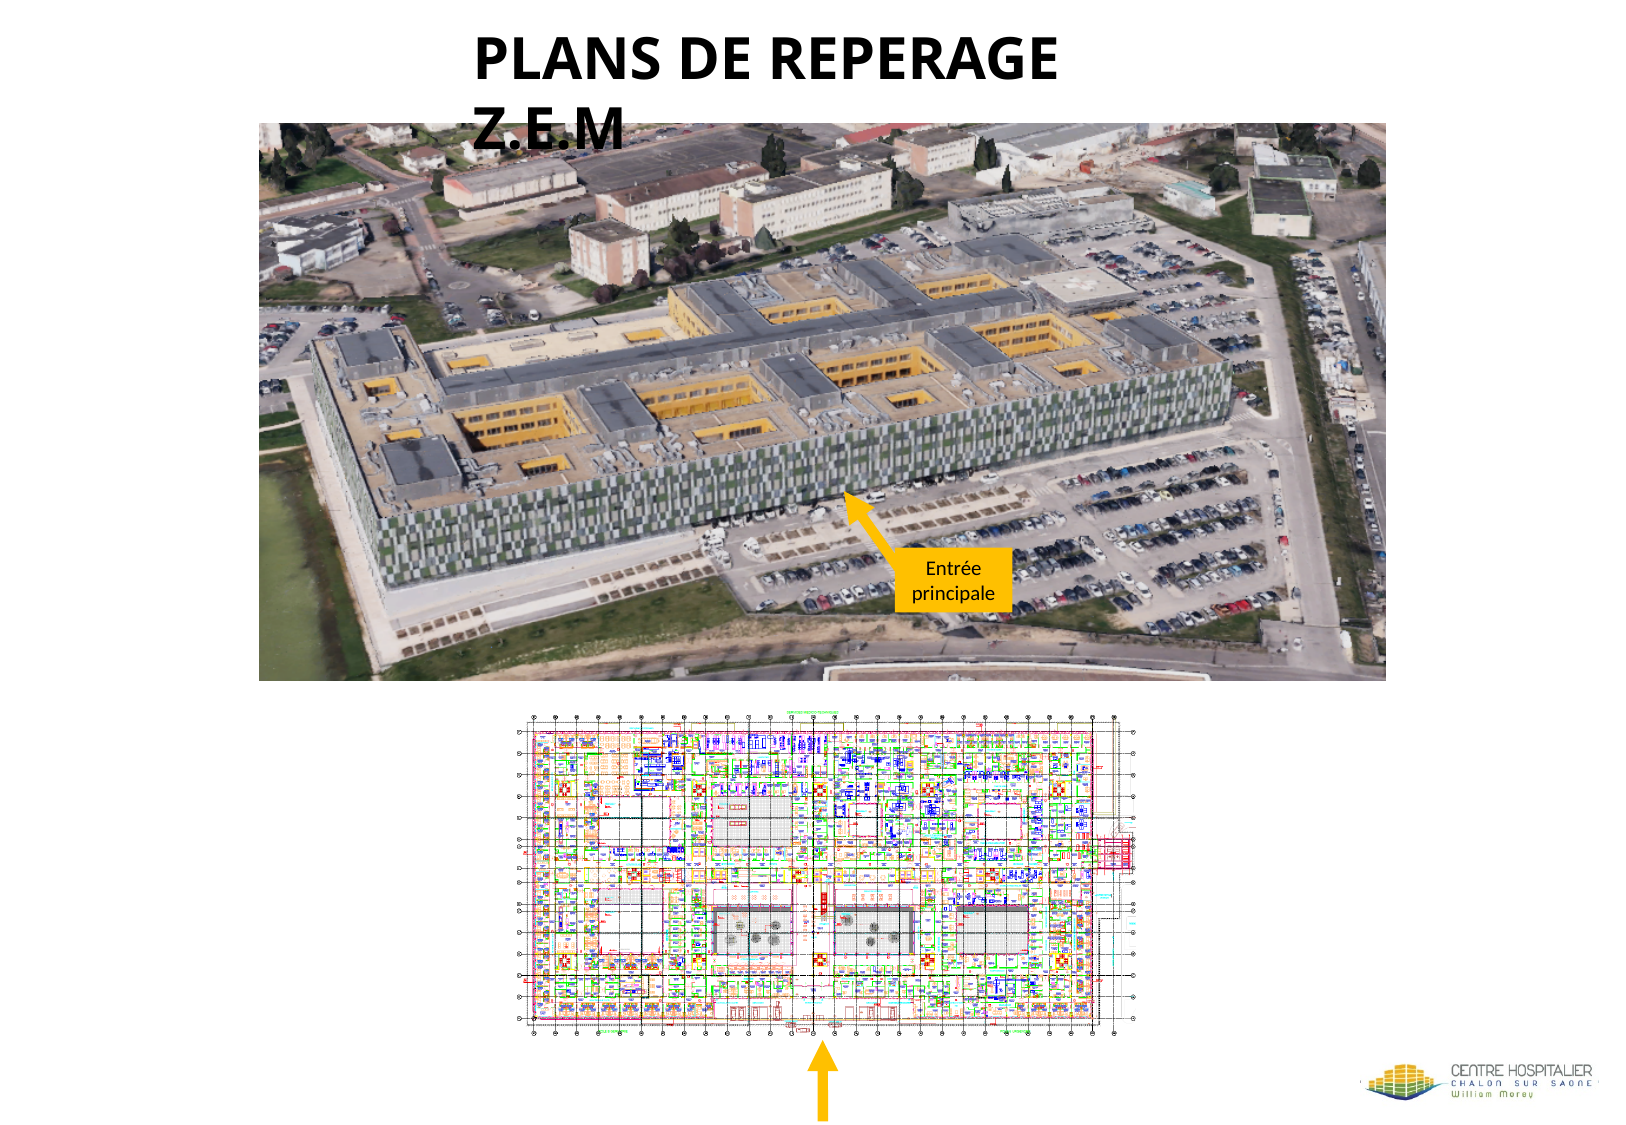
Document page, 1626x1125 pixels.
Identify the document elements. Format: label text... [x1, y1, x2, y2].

picture [259, 123, 1386, 681]
text_box PLANS DE REPERAGE Z.E.M [457, 13, 1188, 123]
picture [1360, 1051, 1599, 1111]
picture [509, 704, 1136, 1039]
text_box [843, 491, 925, 605]
